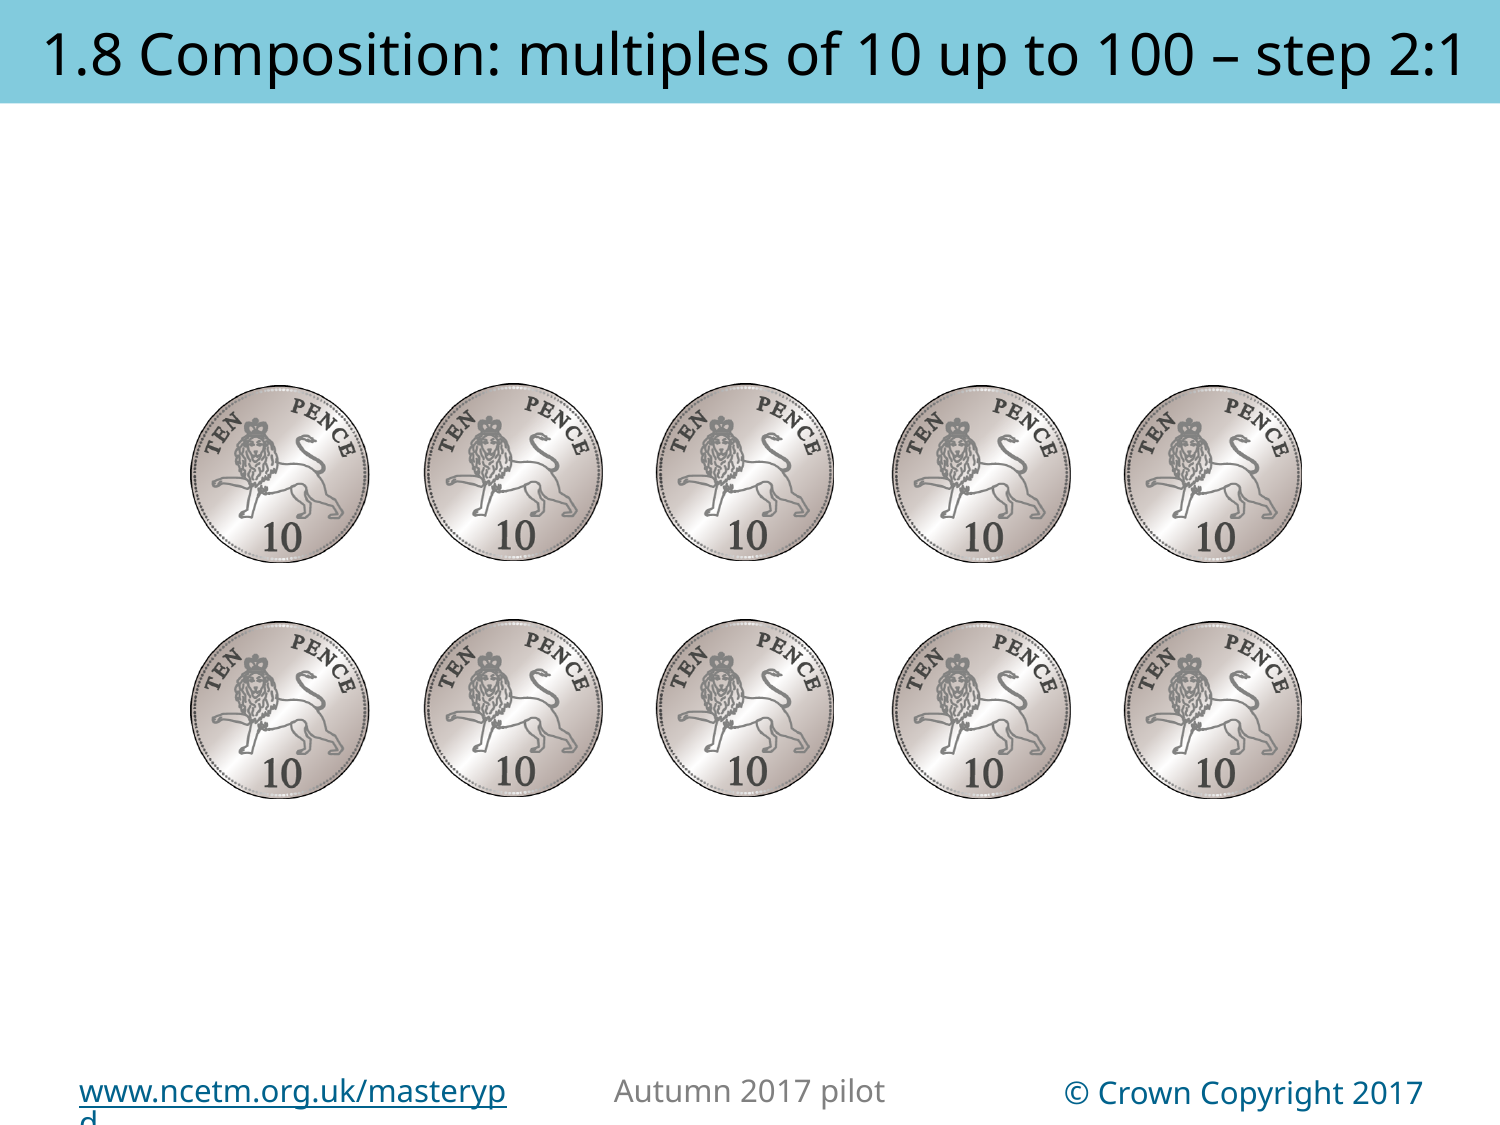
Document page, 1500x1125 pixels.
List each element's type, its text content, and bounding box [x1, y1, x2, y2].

picture [418, 382, 609, 562]
list 1.8 Composition: multiples of 10 up to 100 – step 2:1 [0, 0, 1500, 104]
picture [649, 619, 845, 798]
picture [1117, 384, 1313, 564]
picture [190, 384, 377, 563]
picture [190, 621, 377, 799]
picture [418, 619, 609, 798]
picture [887, 384, 1077, 564]
picture [887, 621, 1077, 801]
picture [649, 382, 845, 562]
picture [1117, 621, 1313, 801]
